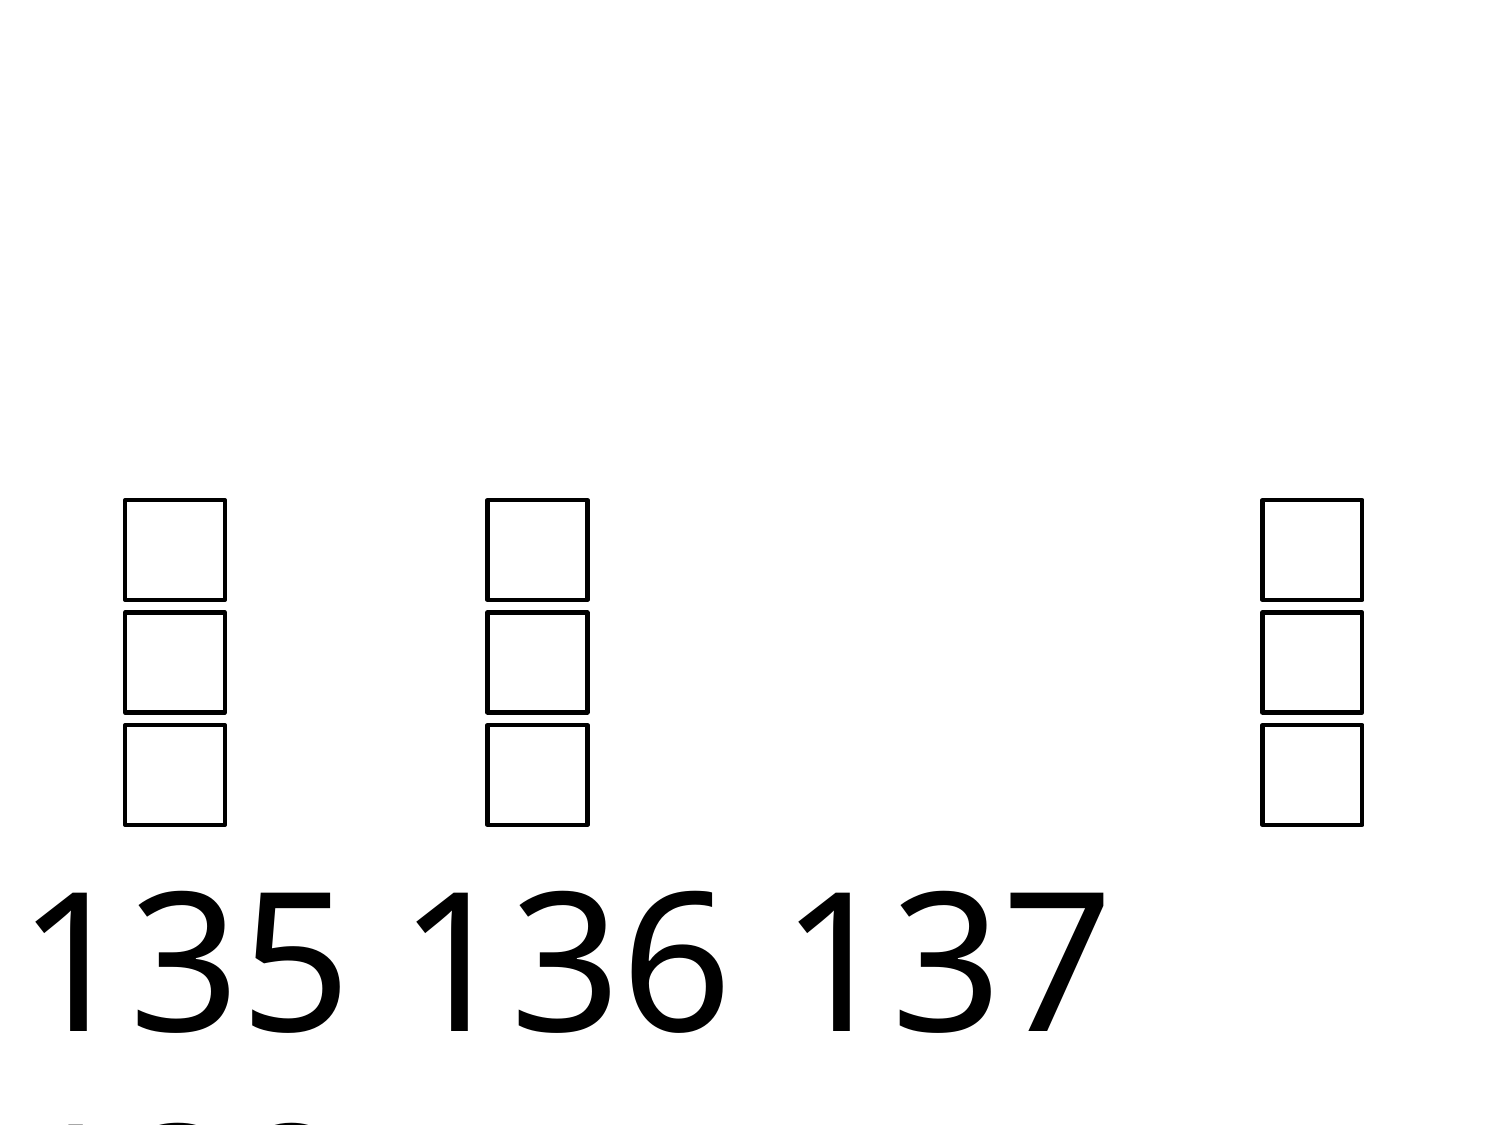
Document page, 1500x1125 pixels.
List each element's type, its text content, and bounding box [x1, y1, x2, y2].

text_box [124, 499, 226, 826]
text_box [1262, 499, 1363, 826]
text_box 135 136 137 138 [0, 829, 1500, 1125]
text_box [487, 499, 588, 826]
